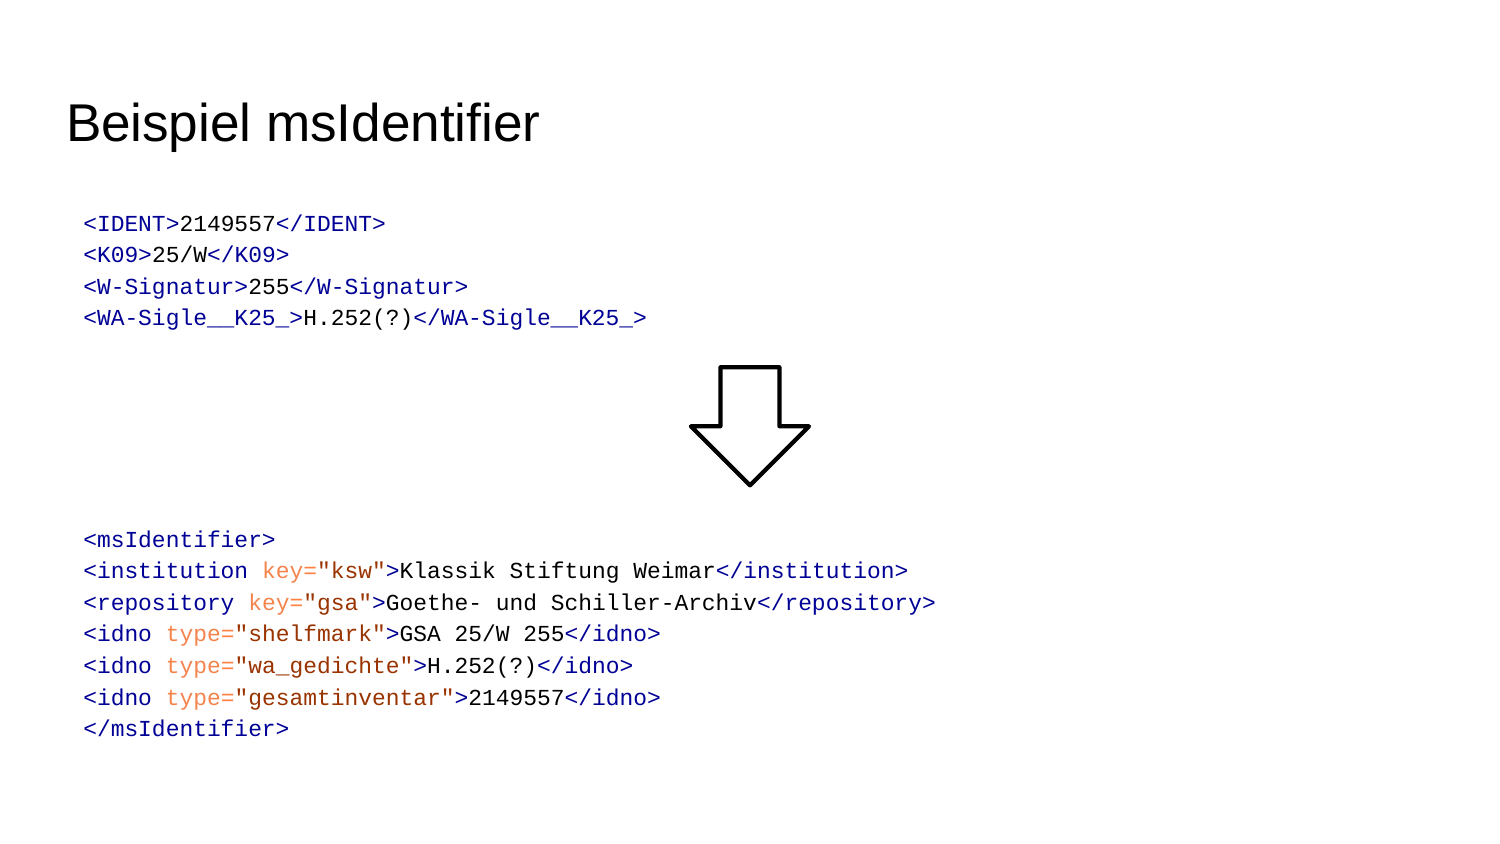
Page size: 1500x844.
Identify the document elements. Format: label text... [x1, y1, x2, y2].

list <IDENT>2149557</IDENT> <K09>25/W</K09> <W-Signatur>255</W-Signatur> <WA-Sigle__K25_>H.252(?)</WA-Sigle__K25_> <msIdentifier> <institution key="ksw">Klassik Stiftung Weimar</institution> <repository key="gsa">Goethe- und Schiller-Archiv</repository> <idno type="shelfmark">GSA 25/W 255</idno> <idno type="wa_gedichte">H.252(?)</idno> <idno type="gesamtinventar">2149557</idno> </msIdentifier> [51, 189, 1449, 759]
text_box [690, 367, 809, 486]
title Beispiel msIdentifier [51, 72, 1449, 167]
